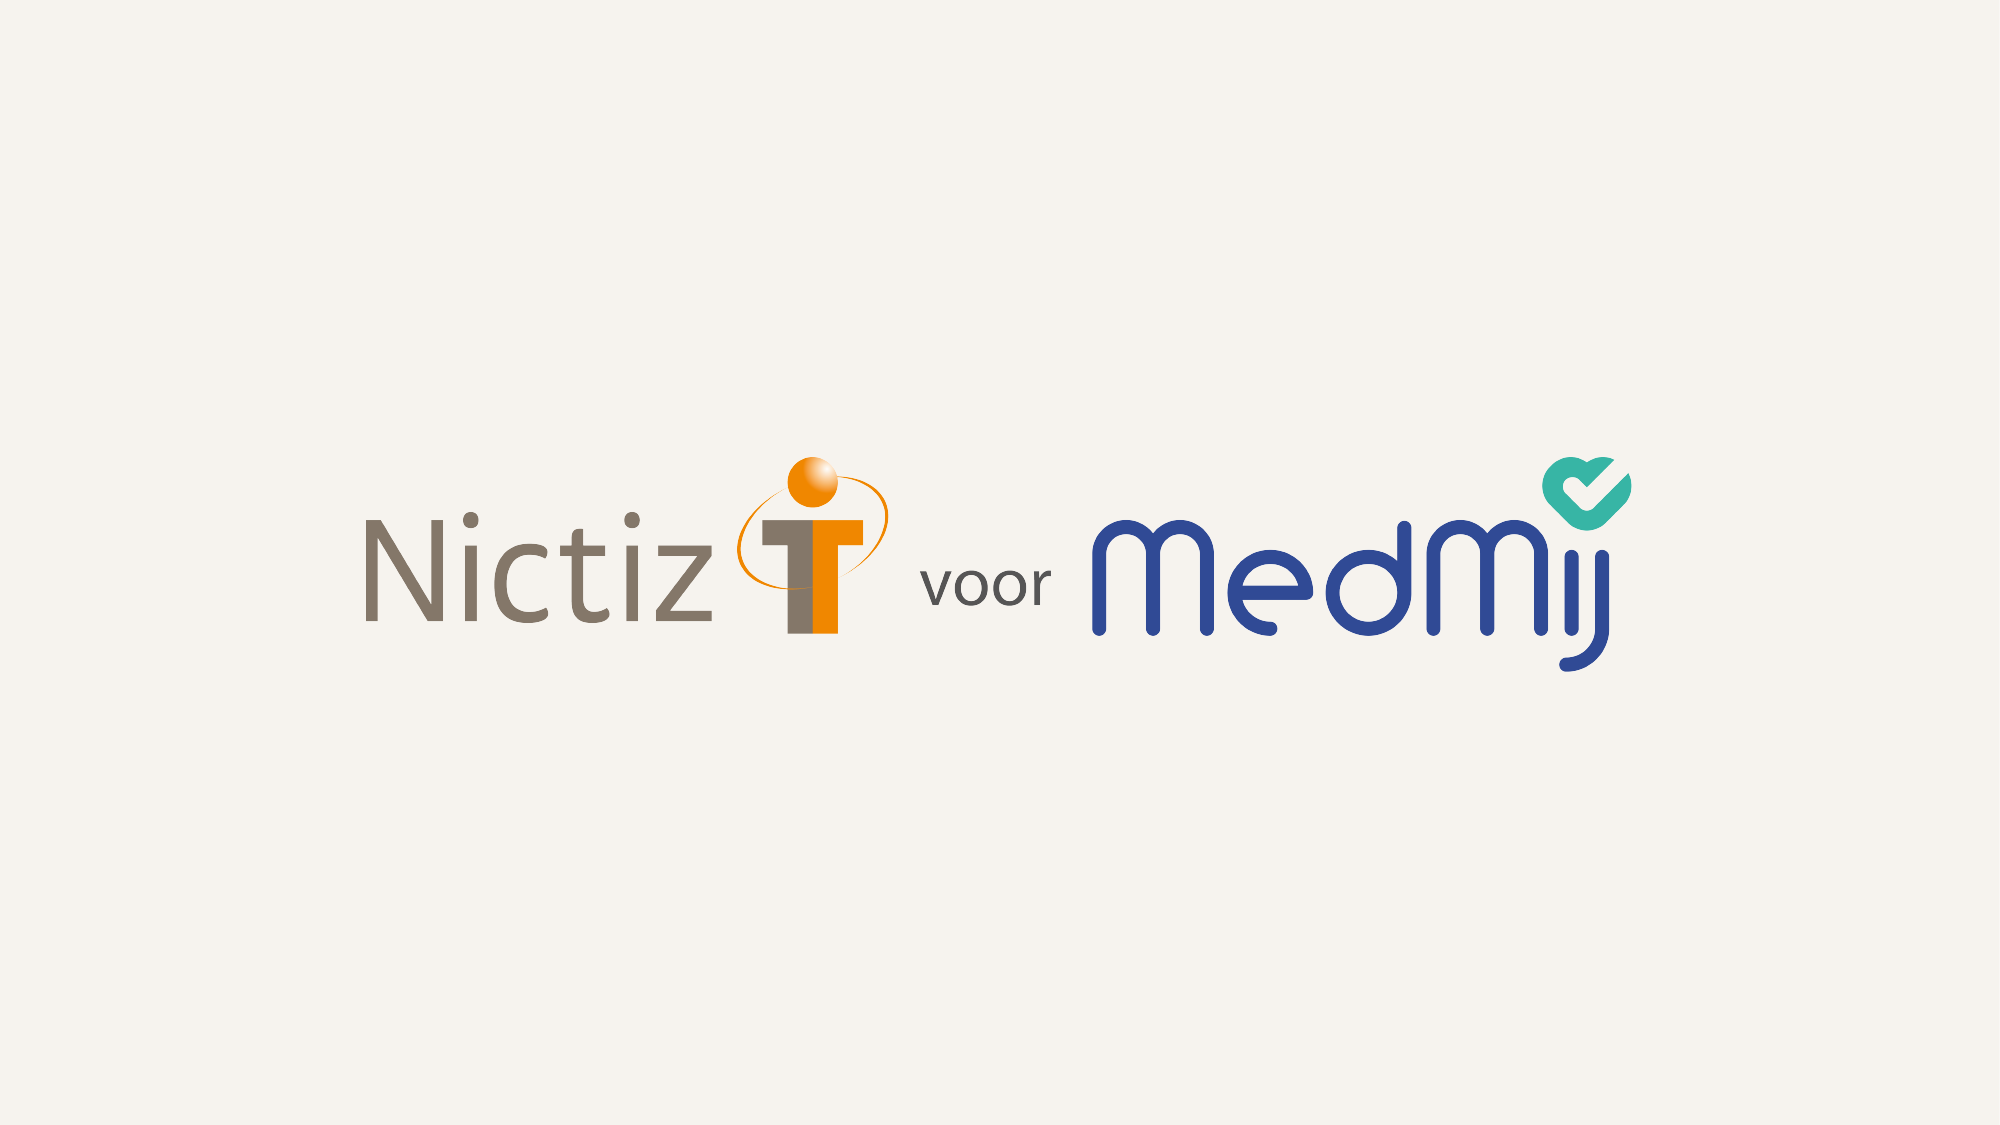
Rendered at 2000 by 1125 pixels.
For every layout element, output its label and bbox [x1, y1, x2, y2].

picture [359, 450, 1641, 675]
